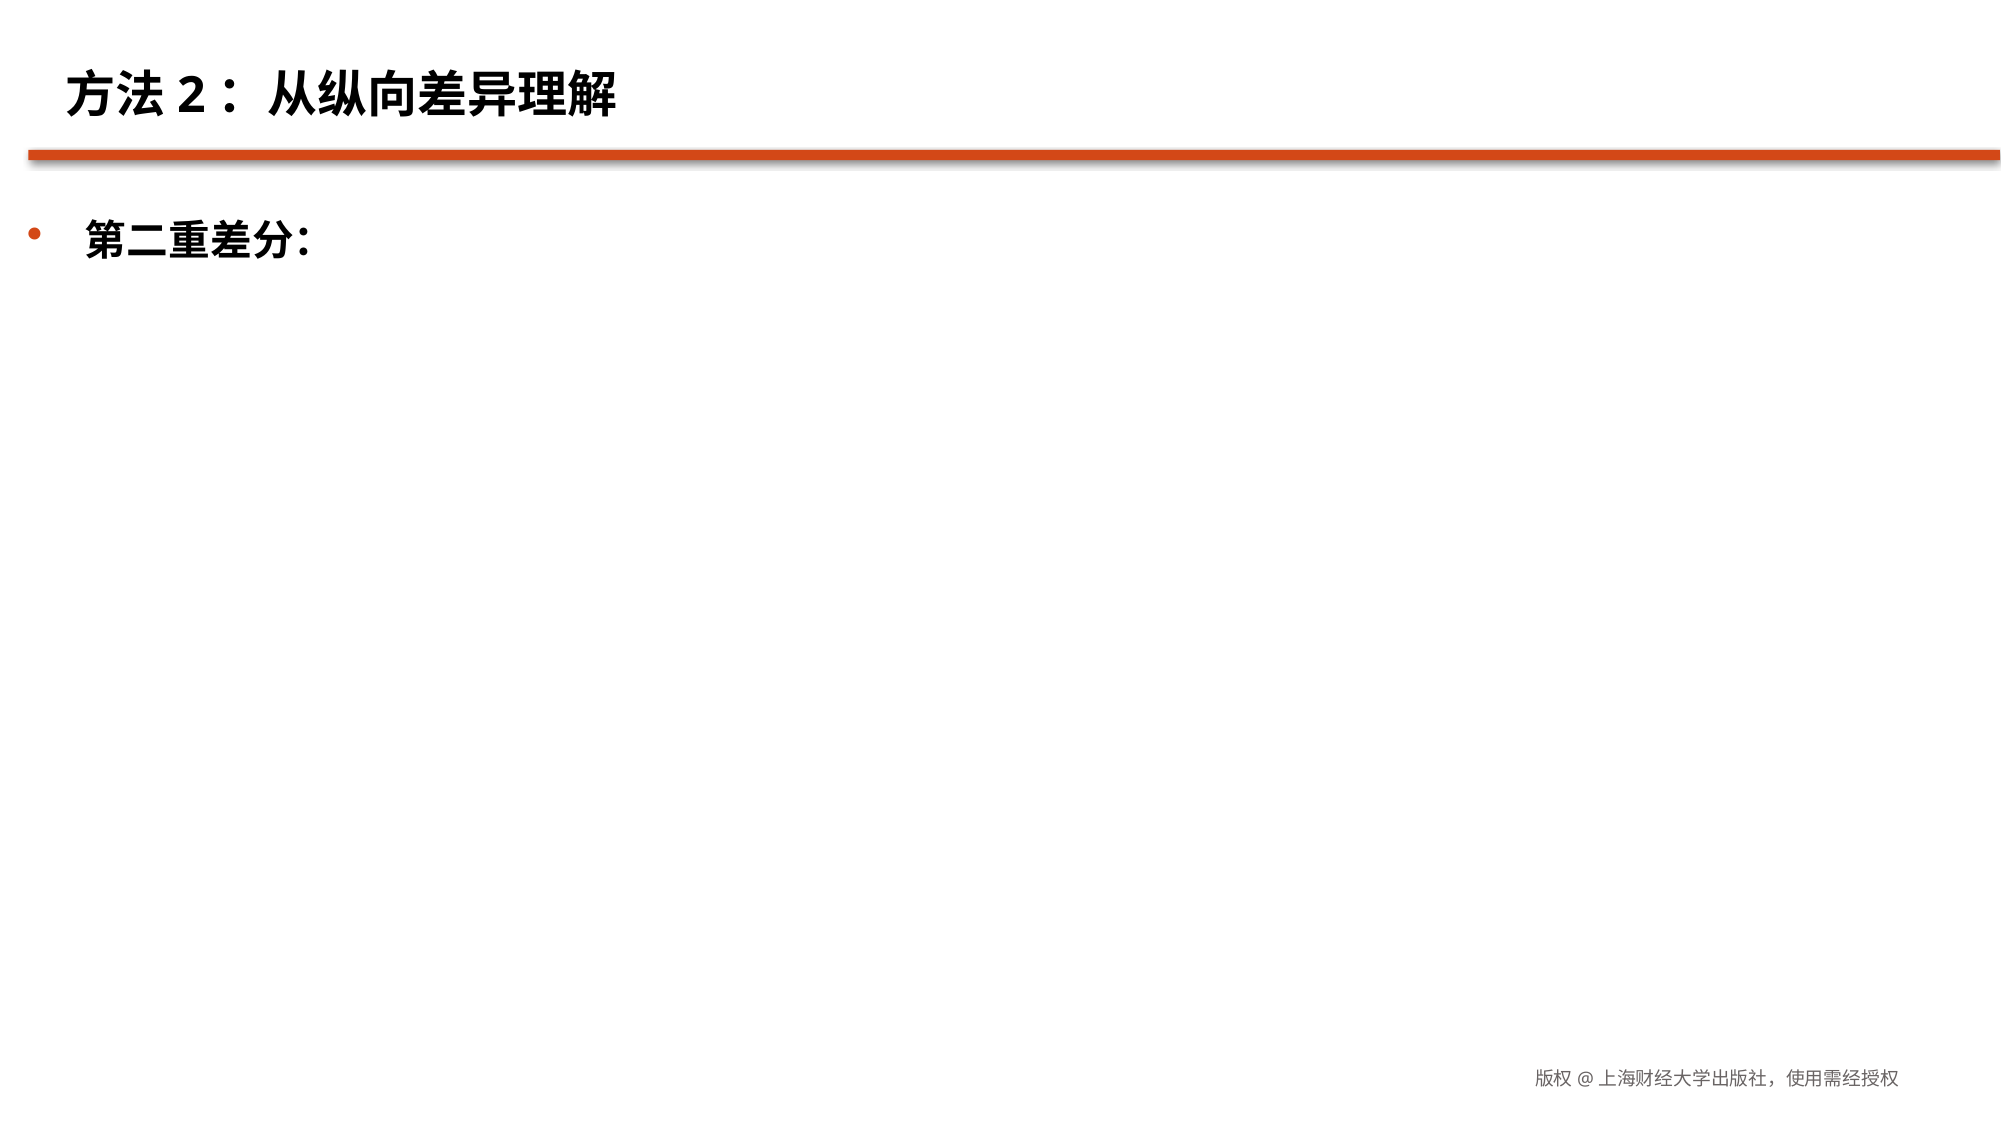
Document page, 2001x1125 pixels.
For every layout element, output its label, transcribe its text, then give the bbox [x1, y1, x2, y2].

title 方法2：从纵向差异理解 [50, 50, 1825, 138]
footer 版权@上海财经大学出版社，使用需经授权 [1483, 1046, 1950, 1109]
